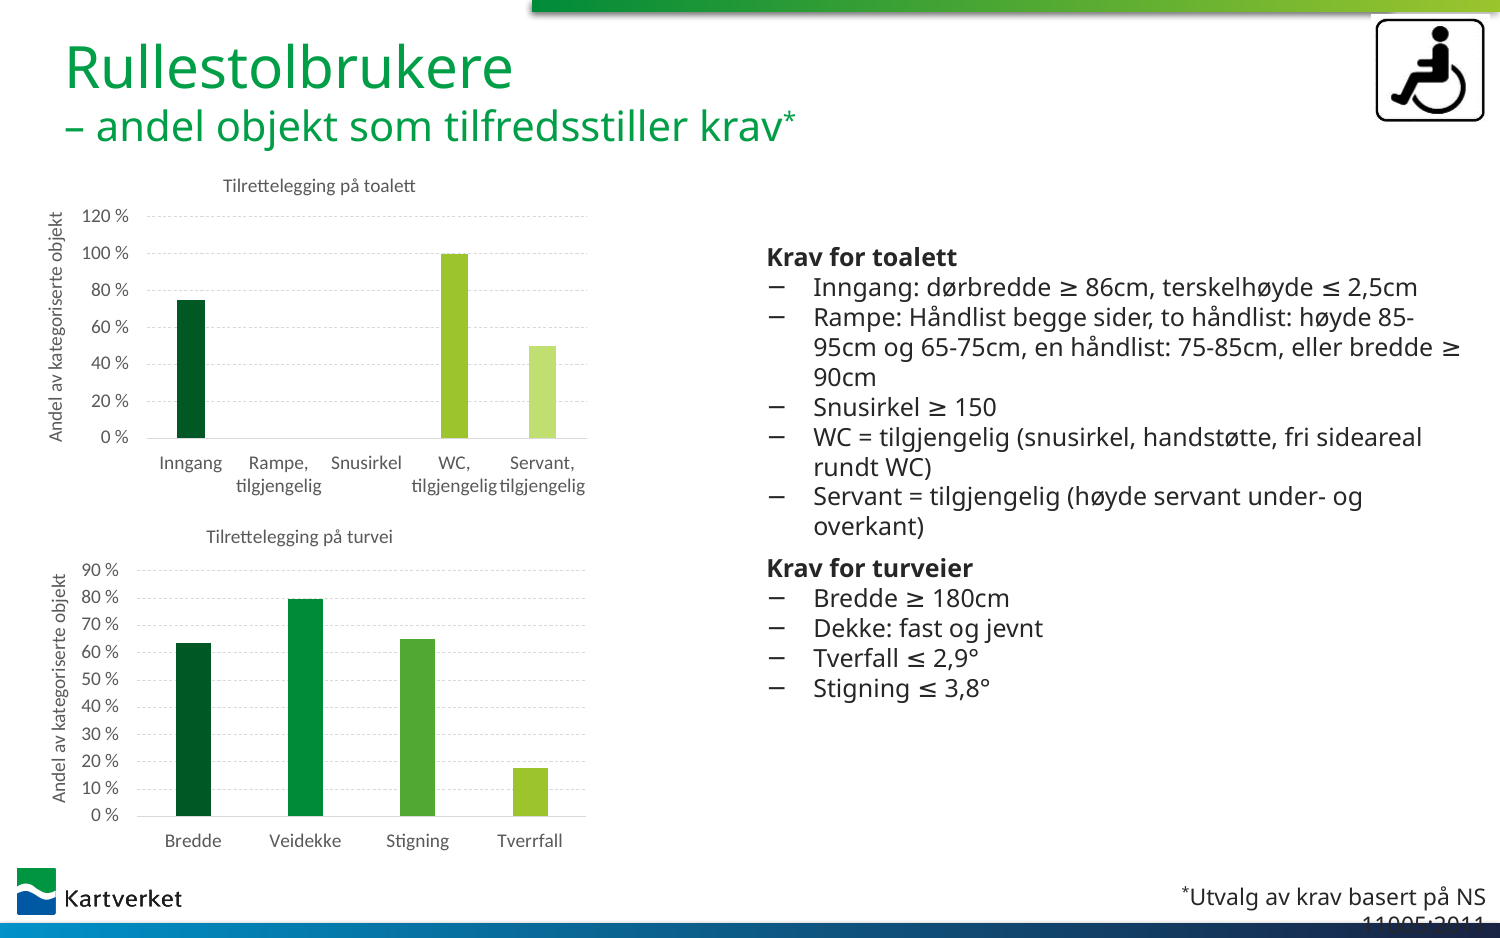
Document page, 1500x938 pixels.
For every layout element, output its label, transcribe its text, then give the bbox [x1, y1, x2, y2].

text_box *Utvalg av krav basert på NS 11005:2011 [1068, 873, 1500, 938]
text_box Rullestolbrukere – andel objekt som tilfredsstiller krav* [49, 14, 1431, 158]
picture [41, 520, 598, 859]
picture [1371, 13, 1491, 127]
text_box Krav for turveier Bredde ≥ 180cm Dekke: fast og jevnt Tverfall ≤ 2,9° Stigning ≤ 3,8° [751, 545, 1483, 710]
text_box Krav for toalett Inngang: dørbredde ≥ 86cm, terskelhøyde ≤ 2,5cm Rampe: Håndlist begge sider, to håndlist: høyde 85-95cm og 65-75cm, en håndlist: 75-85cm, eller bredde ≥ 90cm Snusirkel ≥ 150 WC = tilgjengelig (snusirkel, handstøtte, fri sideareal rundt WC) Servant = tilgjengelig (høyde servant under- og overkant) [751, 234, 1483, 545]
picture [41, 166, 598, 505]
